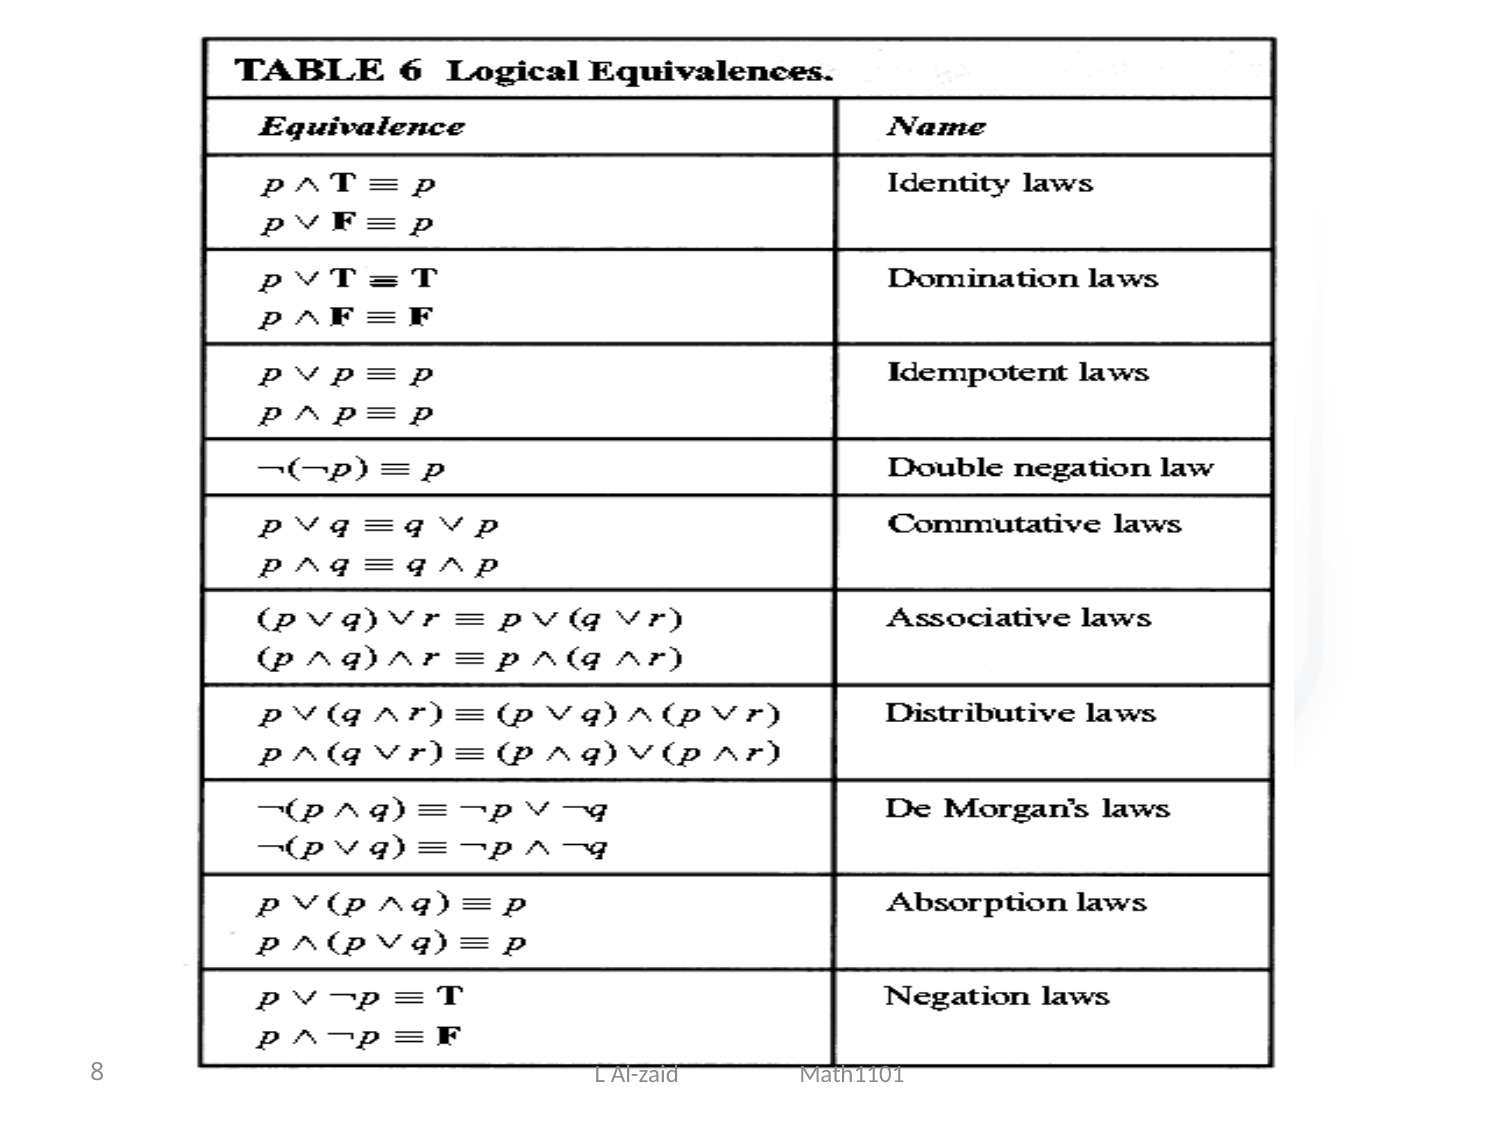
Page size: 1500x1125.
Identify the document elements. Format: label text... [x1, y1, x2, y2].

picture [147, 23, 1294, 1102]
slide_number 8 [75, 1042, 142, 1103]
